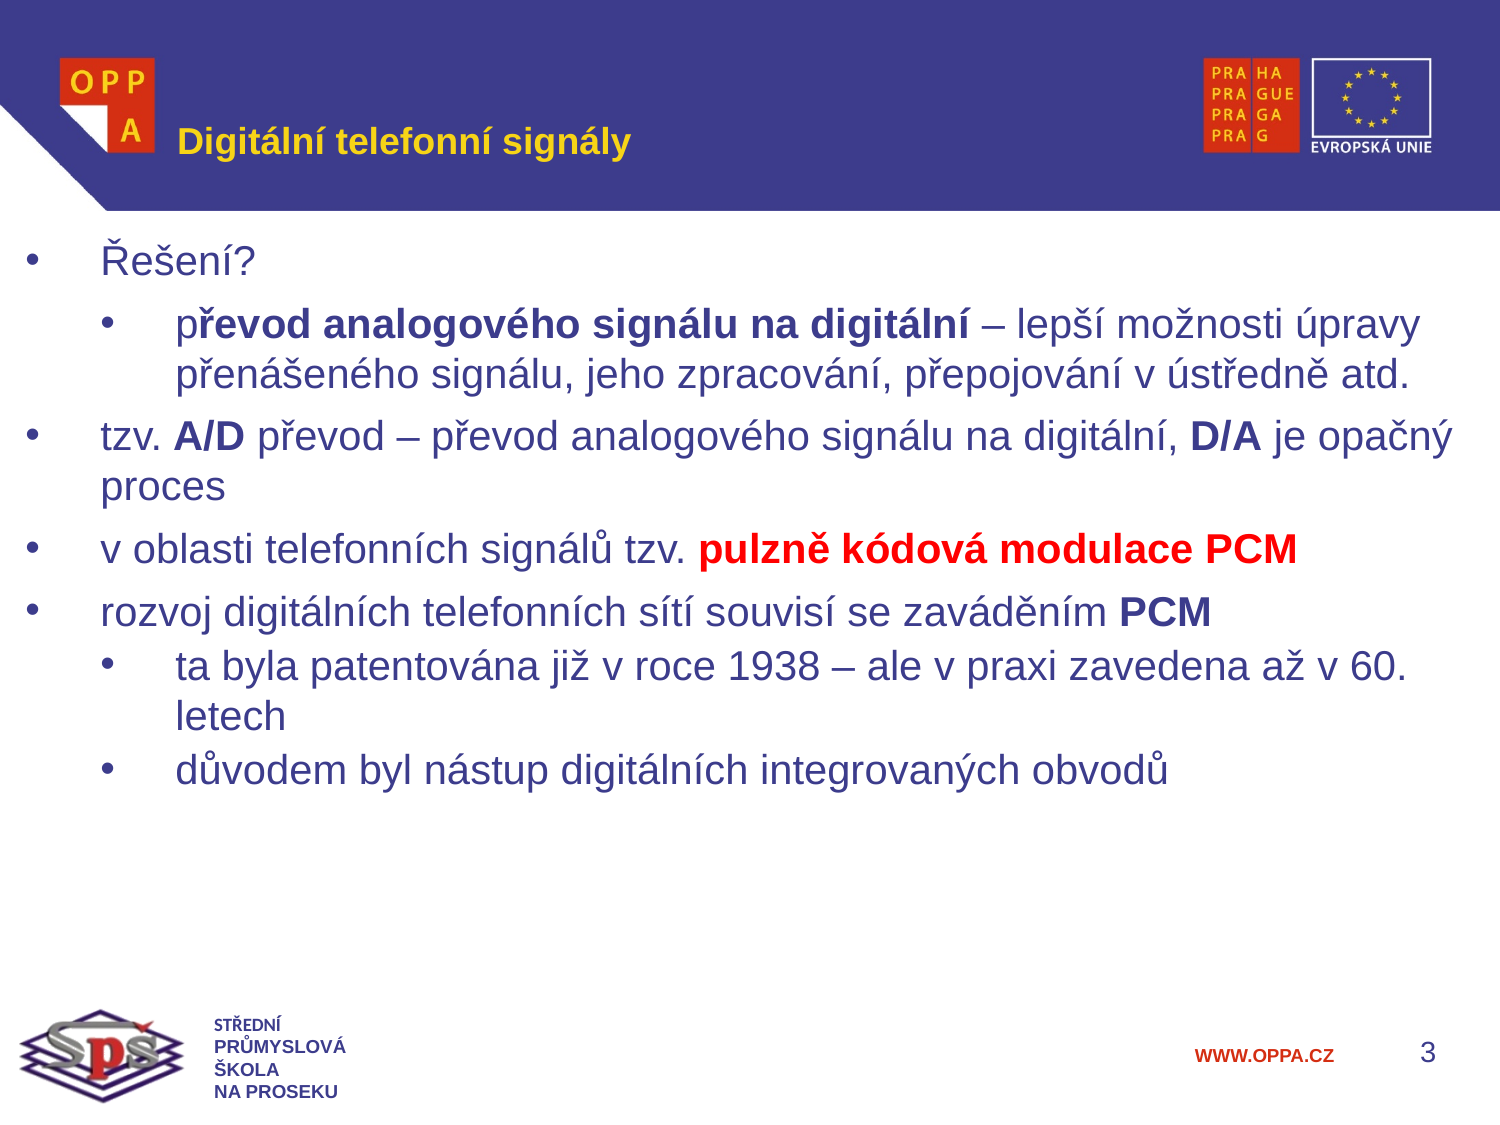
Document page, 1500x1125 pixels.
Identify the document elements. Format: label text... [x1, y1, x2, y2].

title Digitální telefonní signály [177, 38, 1171, 162]
text_box STŘEDNÍ PRŮMYSLOVÁ ŠKOLA NA PROSEKU [199, 1004, 509, 1110]
picture [0, 0, 1500, 211]
slide_number 3 [1339, 1015, 1437, 1069]
text_box Řešení? převod analogového signálu na digitální – lepší možnosti úpravy přenášeného signálu, jeho zpracování, přepojování v ústředně atd. tzv. A/D převod – převod analogového signálu na digitální, D/A je opačný proces v oblasti telefonních signálů tzv. pulzně kódová modulace PCM rozvoj digitálních telefonních sítí souvisí se zaváděním PCM ta byla patentována již v roce 1938 – ale v praxi zavedena až v 60. letech důvodem byl nástup digitálních integrovaných obvodů [10, 226, 1493, 801]
picture [19, 1001, 186, 1107]
